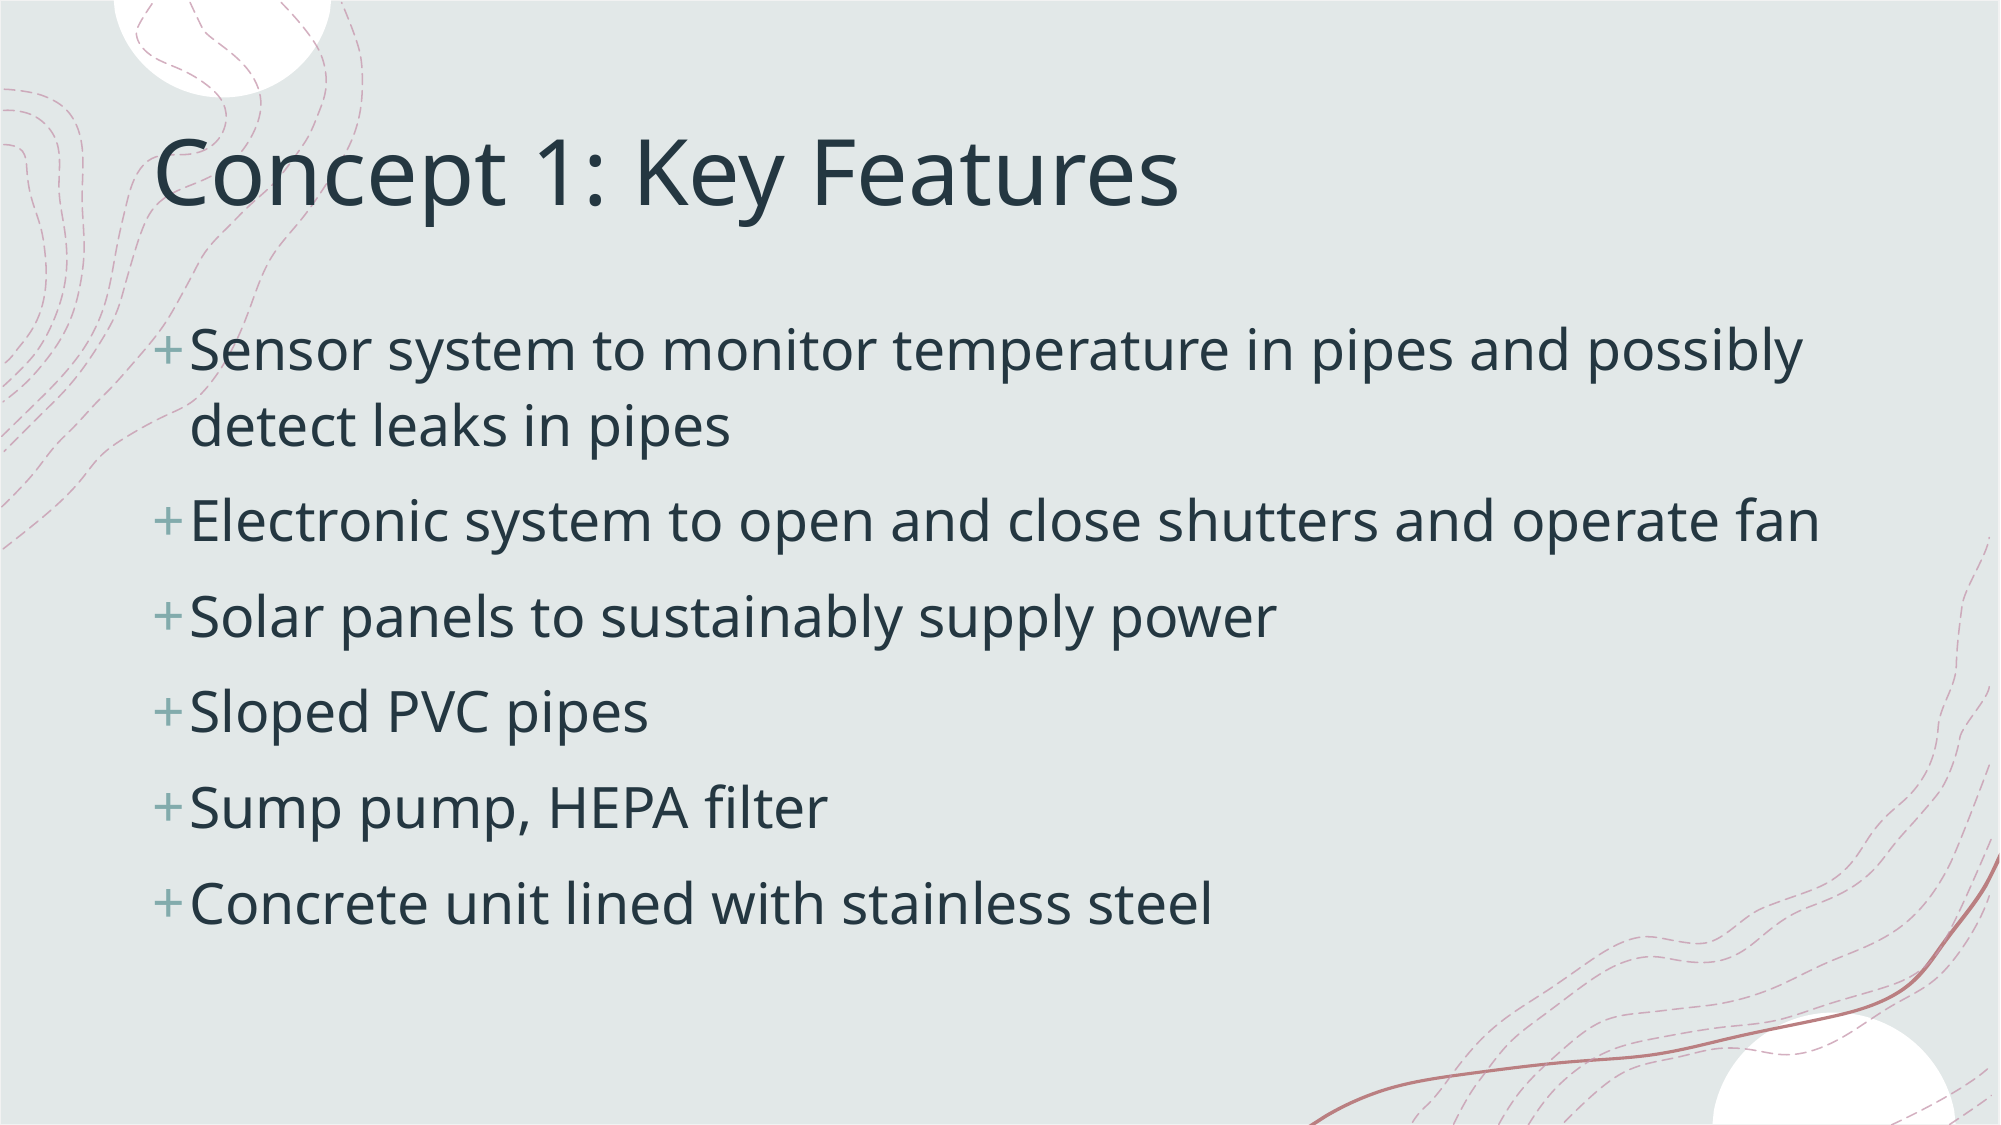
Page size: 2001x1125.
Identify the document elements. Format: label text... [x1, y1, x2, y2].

list Sensor system to monitor temperature in pipes and possibly detect leaks in pipes Electronic system to open and close shutters and operate fan Solar panels to sustainably supply power Sloped PVC pipes Sump pump, HEPA filter Concrete unit lined with stainless steel [137, 299, 1863, 1014]
title Concept 1: Key Features [137, 59, 1863, 278]
